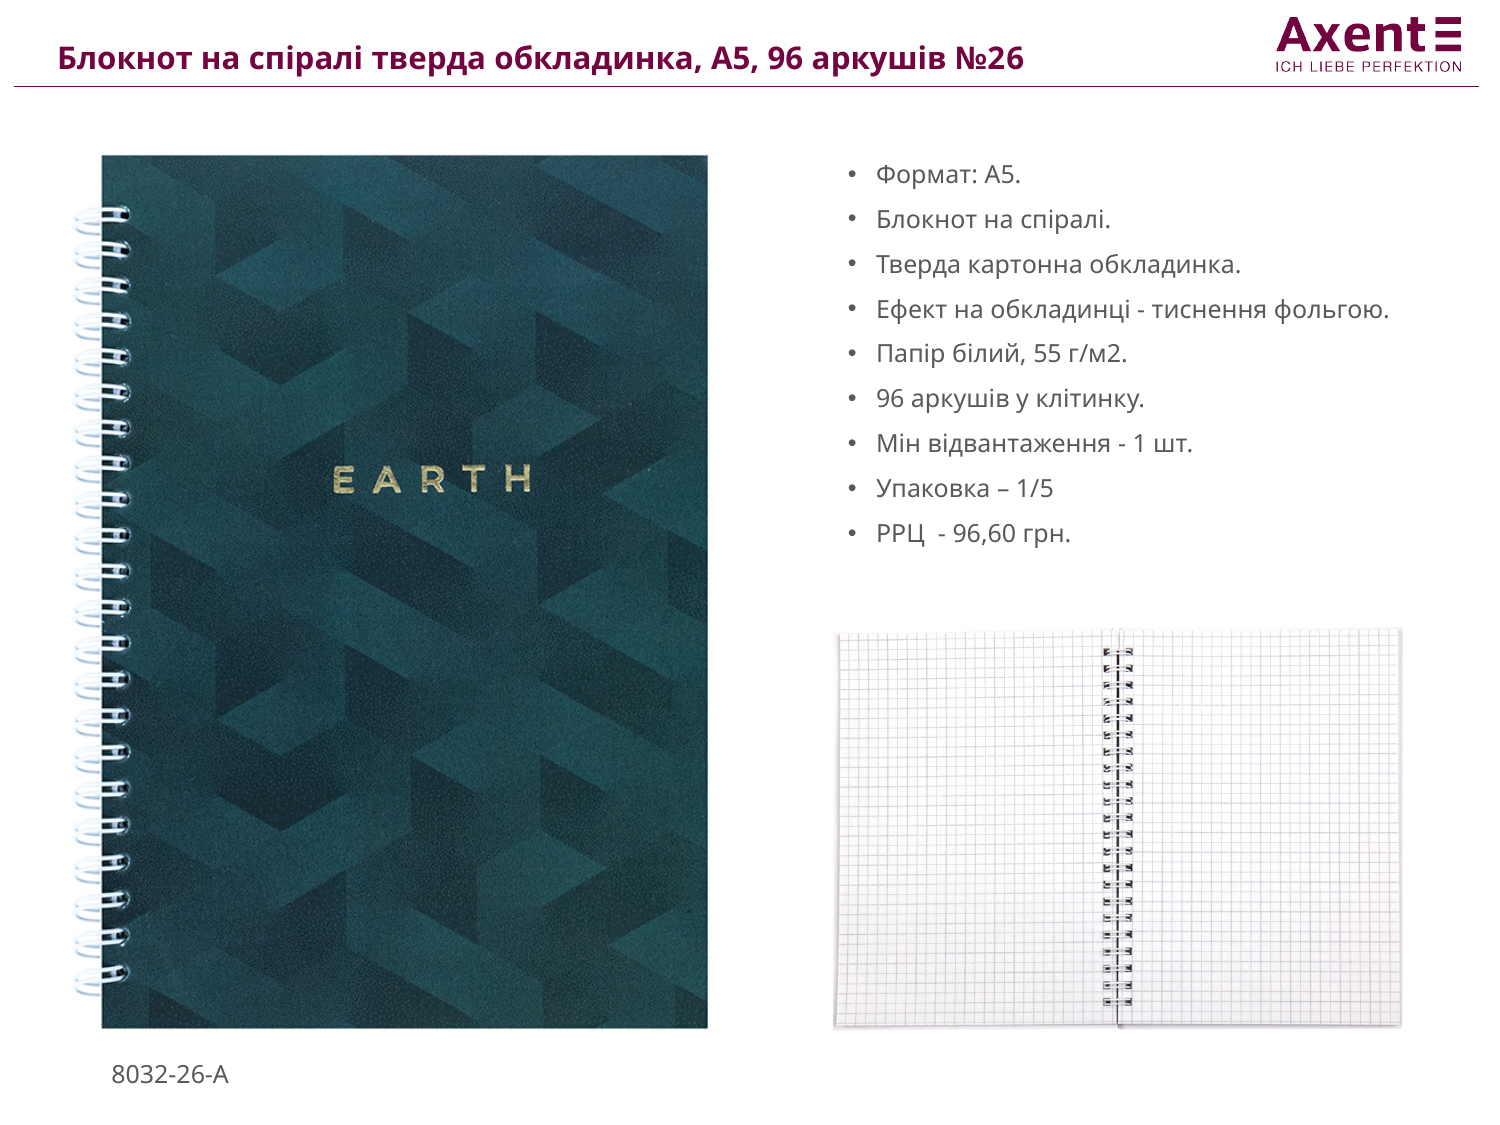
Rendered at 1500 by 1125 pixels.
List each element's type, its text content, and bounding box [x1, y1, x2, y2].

text_box Формат: А5. Блокнот на спіралі. Тверда картонна обкладинка. Ефект на обкладинці - тиснення фольгою. Папір білий, 55 г/м2. 96 аркушів у клітинку. Мін відвантаження - 1 шт. Упаковка – 1/5 РРЦ - 96,60 грн. [833, 136, 1453, 555]
picture [1276, 17, 1461, 73]
text_box 8032-26-A [96, 1048, 275, 1096]
picture [62, 136, 716, 1048]
text_box Блокнот на спіралі тверда обкладинка, А5, 96 аркушів №26 [42, 12, 1277, 84]
picture [824, 603, 1410, 1037]
